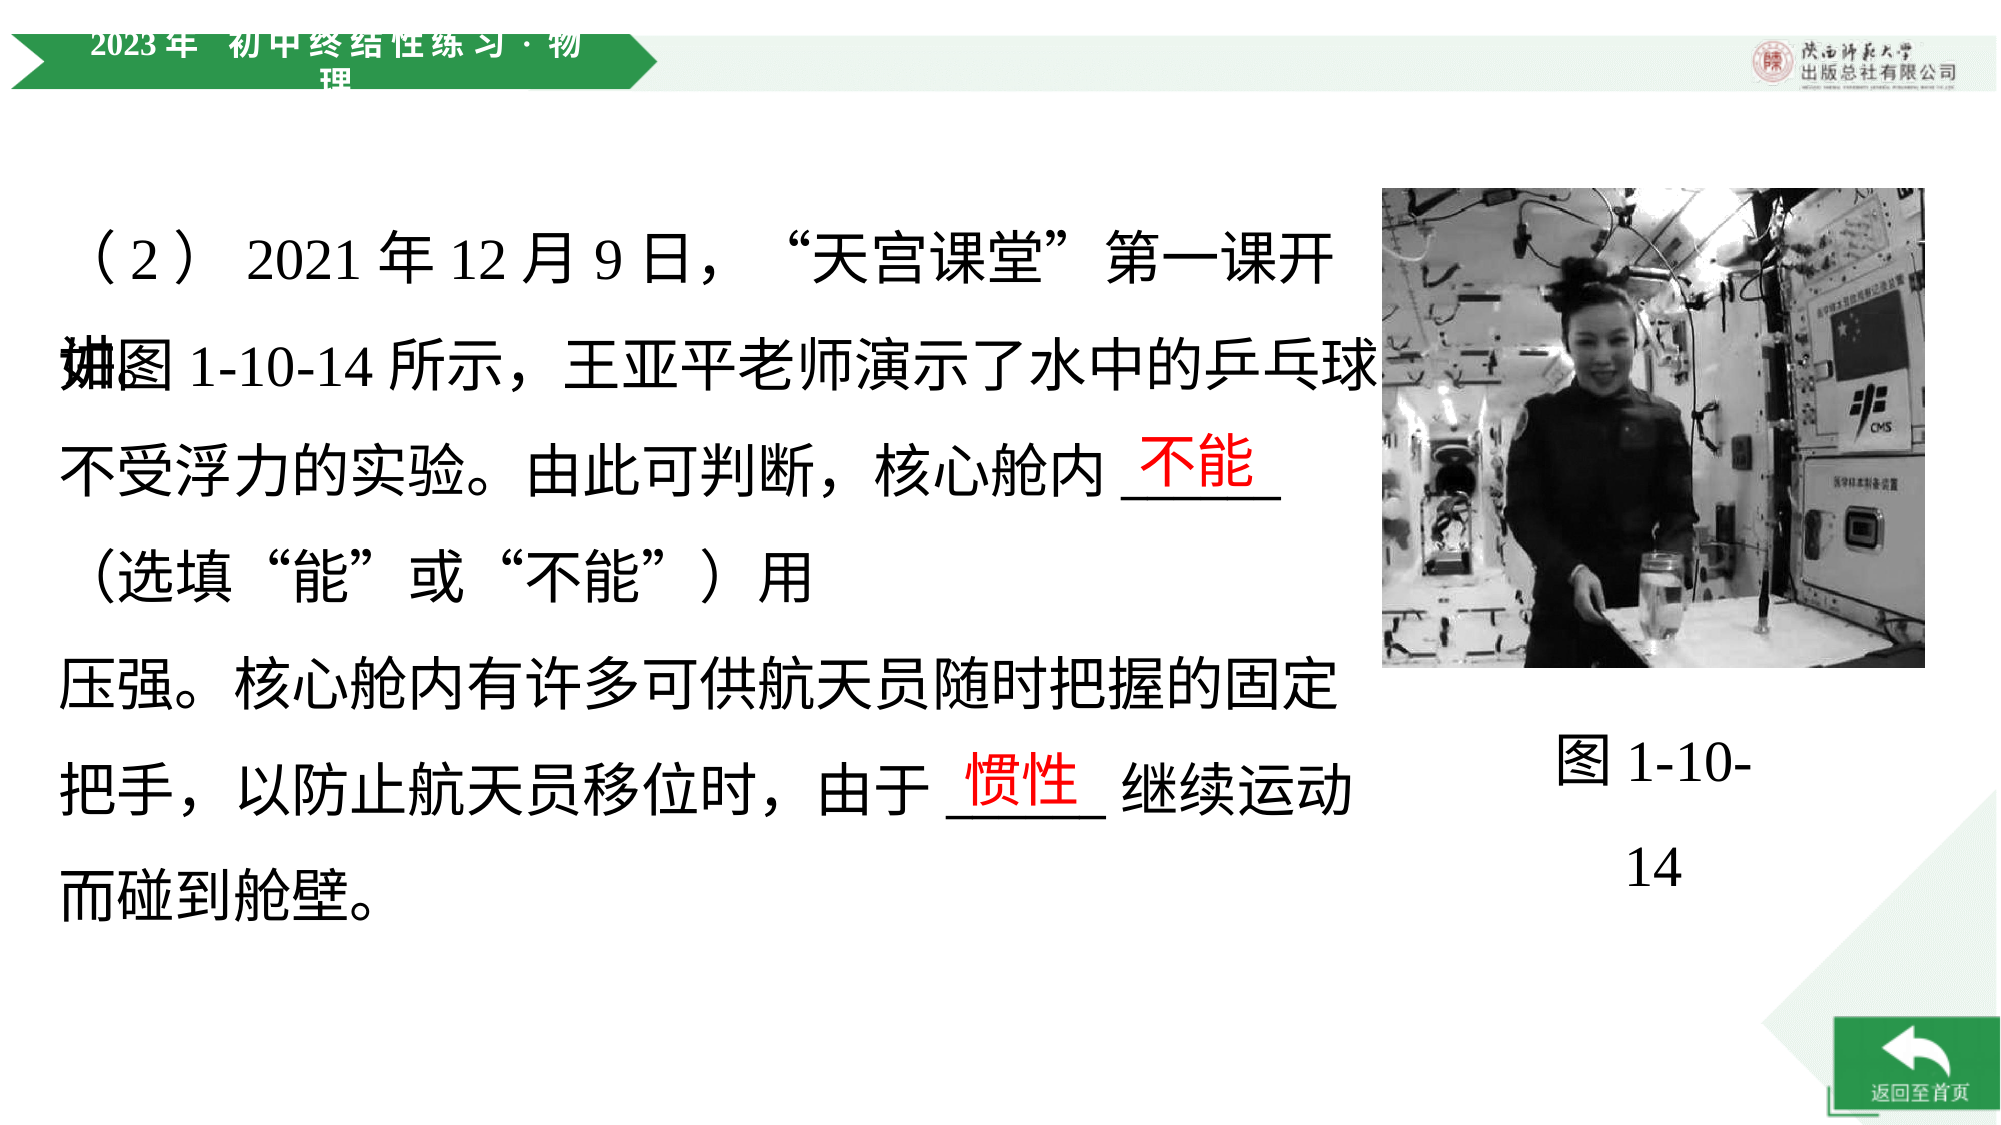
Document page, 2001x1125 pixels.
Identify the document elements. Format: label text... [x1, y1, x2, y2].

text_box 图1-10-14 [1525, 688, 1782, 852]
text_box 不能 [1131, 387, 1262, 482]
picture [0, 0, 2001, 1125]
text_box 惯性 [956, 706, 1087, 801]
text_box （2）2021年12月9日，“天宫课堂”第一课开讲。 [58, 185, 1377, 280]
